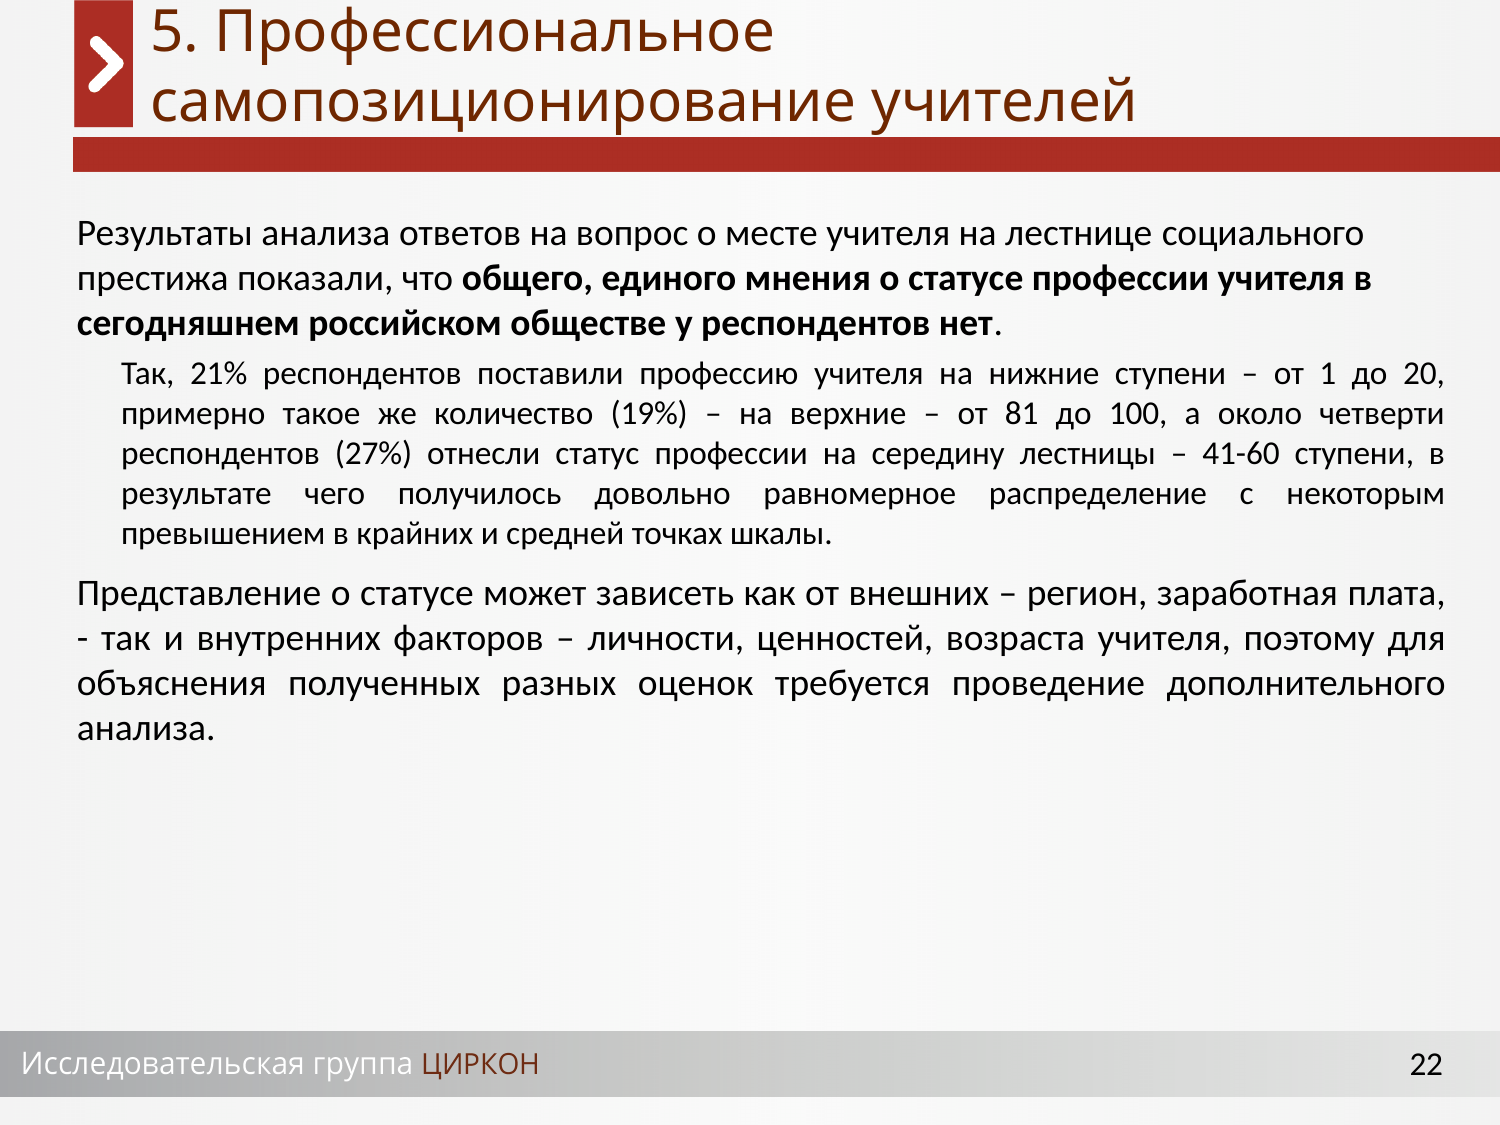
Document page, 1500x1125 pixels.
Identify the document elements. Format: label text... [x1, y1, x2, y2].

title 5. Профессиональное самопозиционирование учителей [135, 0, 1459, 126]
list Результаты анализа ответов на вопрос о месте учителя на лестнице социального престижа показали, что общего, единого мнения о статусе профессии учителя в сегодняшнем российском обществе у респондентов нет. Так, 21% респондентов поставили профессию учителя на нижние ступени – от 1 до 20, примерно такое же количество (19%) – на верхние – от 81 до 100, а около четверти респондентов (27%) отнесли статус профессии на середину лестницы – 41-60 ступени, в результате чего получилось довольно равномерное распределение с некоторым превышением в крайних и средней точках шкалы. Представление о статусе может зависеть как от внешних – регион, заработная плата, - так и внутренних факторов – личности, ценностей, возраста учителя, поэтому для объяснения полученных разных оценок требуется проведение дополнительного анализа. [76, 208, 1447, 917]
picture [39, 0, 1500, 176]
picture [0, 1031, 1500, 1097]
